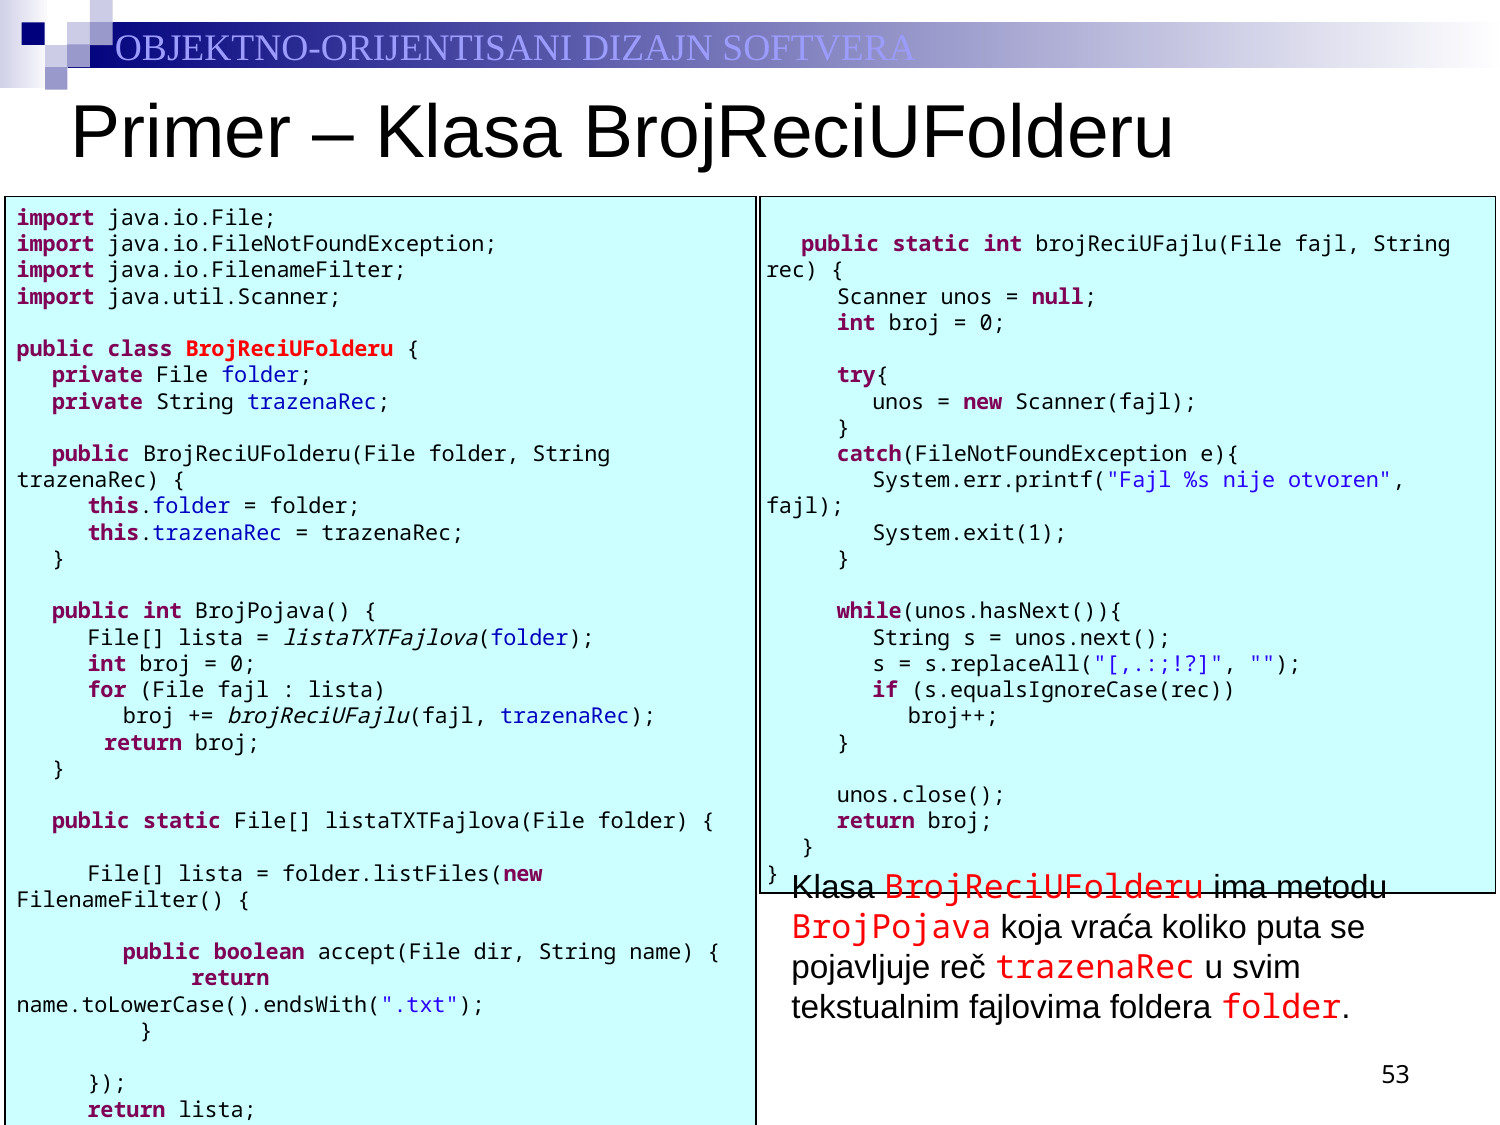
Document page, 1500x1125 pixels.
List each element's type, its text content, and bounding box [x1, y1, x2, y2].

text_box import java.io.File; import java.io.FileNotFoundException; import java.io.FilenameFilter; import java.util.Scanner; public class BrojReciUFolderu { private File folder; private String trazenaRec; public BrojReciUFolderu(File folder, String trazenaRec) { this.folder = folder; this.trazenaRec = trazenaRec; } public int BrojPojava() { File[] lista = listaTXTFajlova(folder); int broj = 0; for (File fajl : lista) broj += brojReciUFajlu(fajl, trazenaRec); return broj; } public static File[] listaTXTFajlova(File folder) { File[] lista = folder.listFiles(new FilenameFilter() { public boolean accept(File dir, String name) { return name.toLowerCase().endsWith(".txt"); } }); return lista; } } [4, 196, 757, 1125]
text_box Klasa BrojReciUFolderu ima metodu BrojPojava koja vraća koliko puta se pojavljuje reč trazenaRec u svim tekstualnim fajlovima foldera folder. [779, 857, 1477, 1035]
title Primer – Klasa BrojReciUFolderu [64, 78, 1199, 176]
text_box public static int brojReciUFajlu(File fajl, String rec) { Scanner unos = null; int broj = 0; try{ unos = new Scanner(fajl); } catch(FileNotFoundException e){ System.err.printf("Fajl %s nije otvoren", fajl); System.exit(1); } while(unos.hasNext()){ String s = unos.next(); s = s.replaceAll("[,.:;!?]", ""); if (s.equalsIgnoreCase(rec)) broj++; } unos.close(); return broj; } } [760, 196, 1496, 893]
slide_number 53 [1074, 1035, 1426, 1101]
